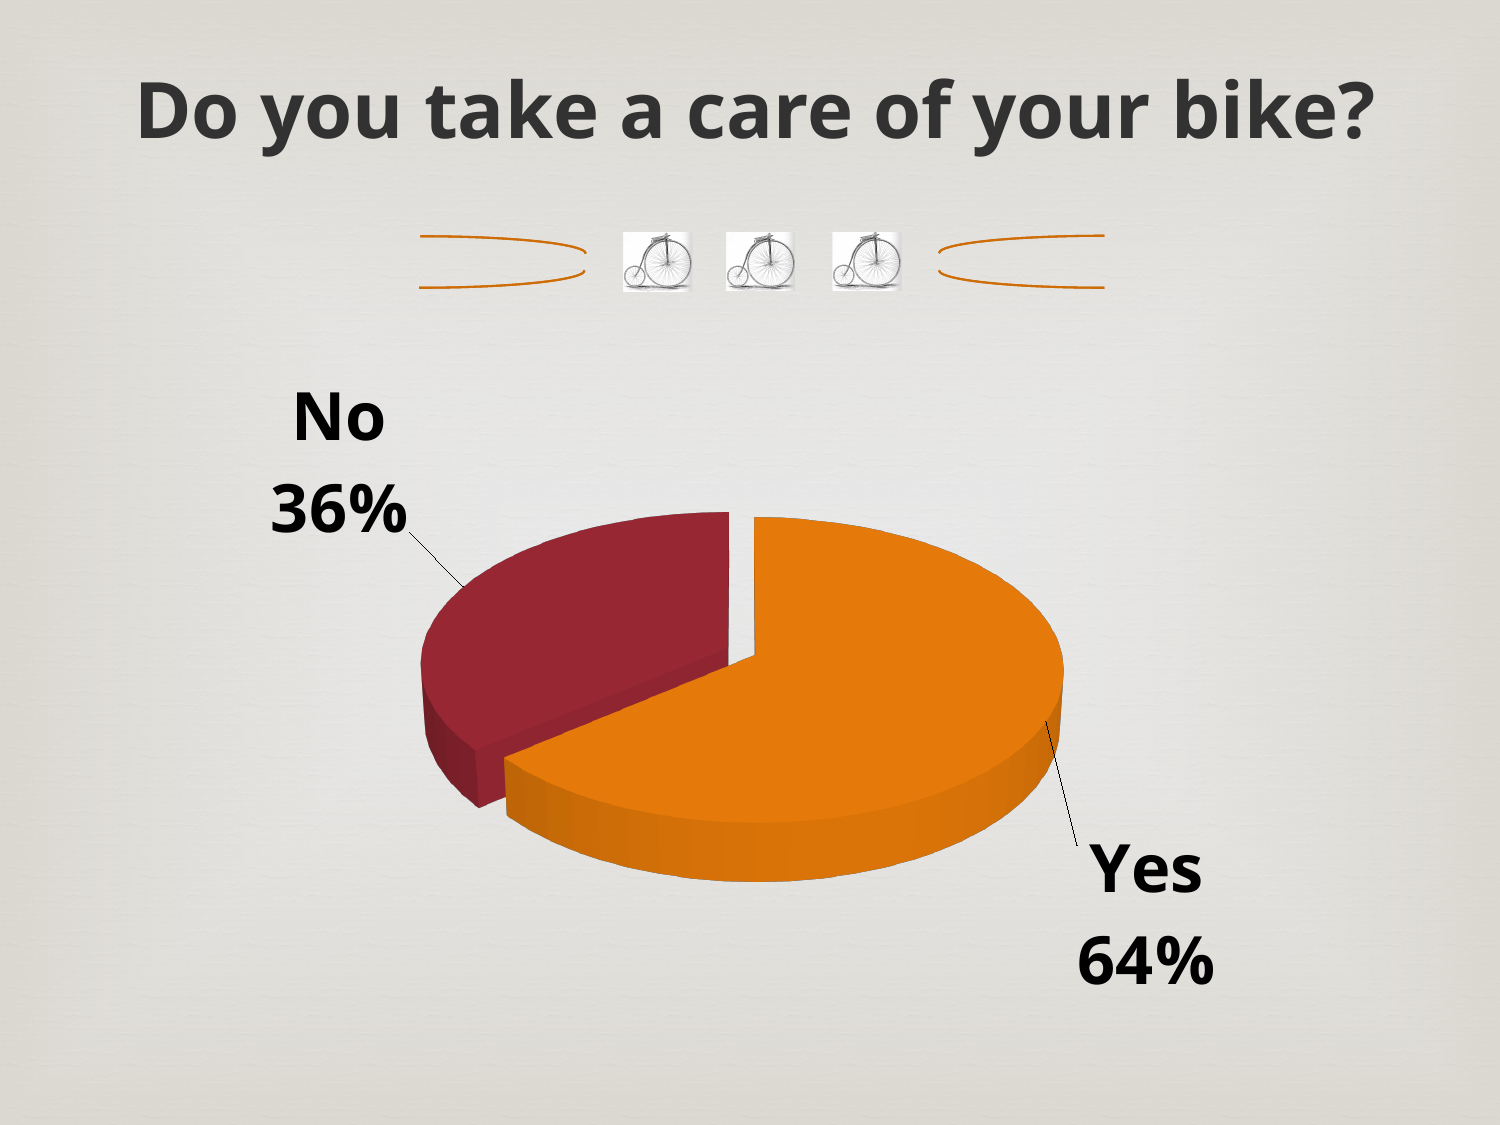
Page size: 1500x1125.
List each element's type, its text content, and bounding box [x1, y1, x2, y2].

picture [623, 232, 693, 292]
chart [114, 368, 1386, 1006]
picture [726, 232, 795, 291]
title Do you take a care of your bike? [29, 19, 1483, 197]
picture [832, 232, 902, 291]
